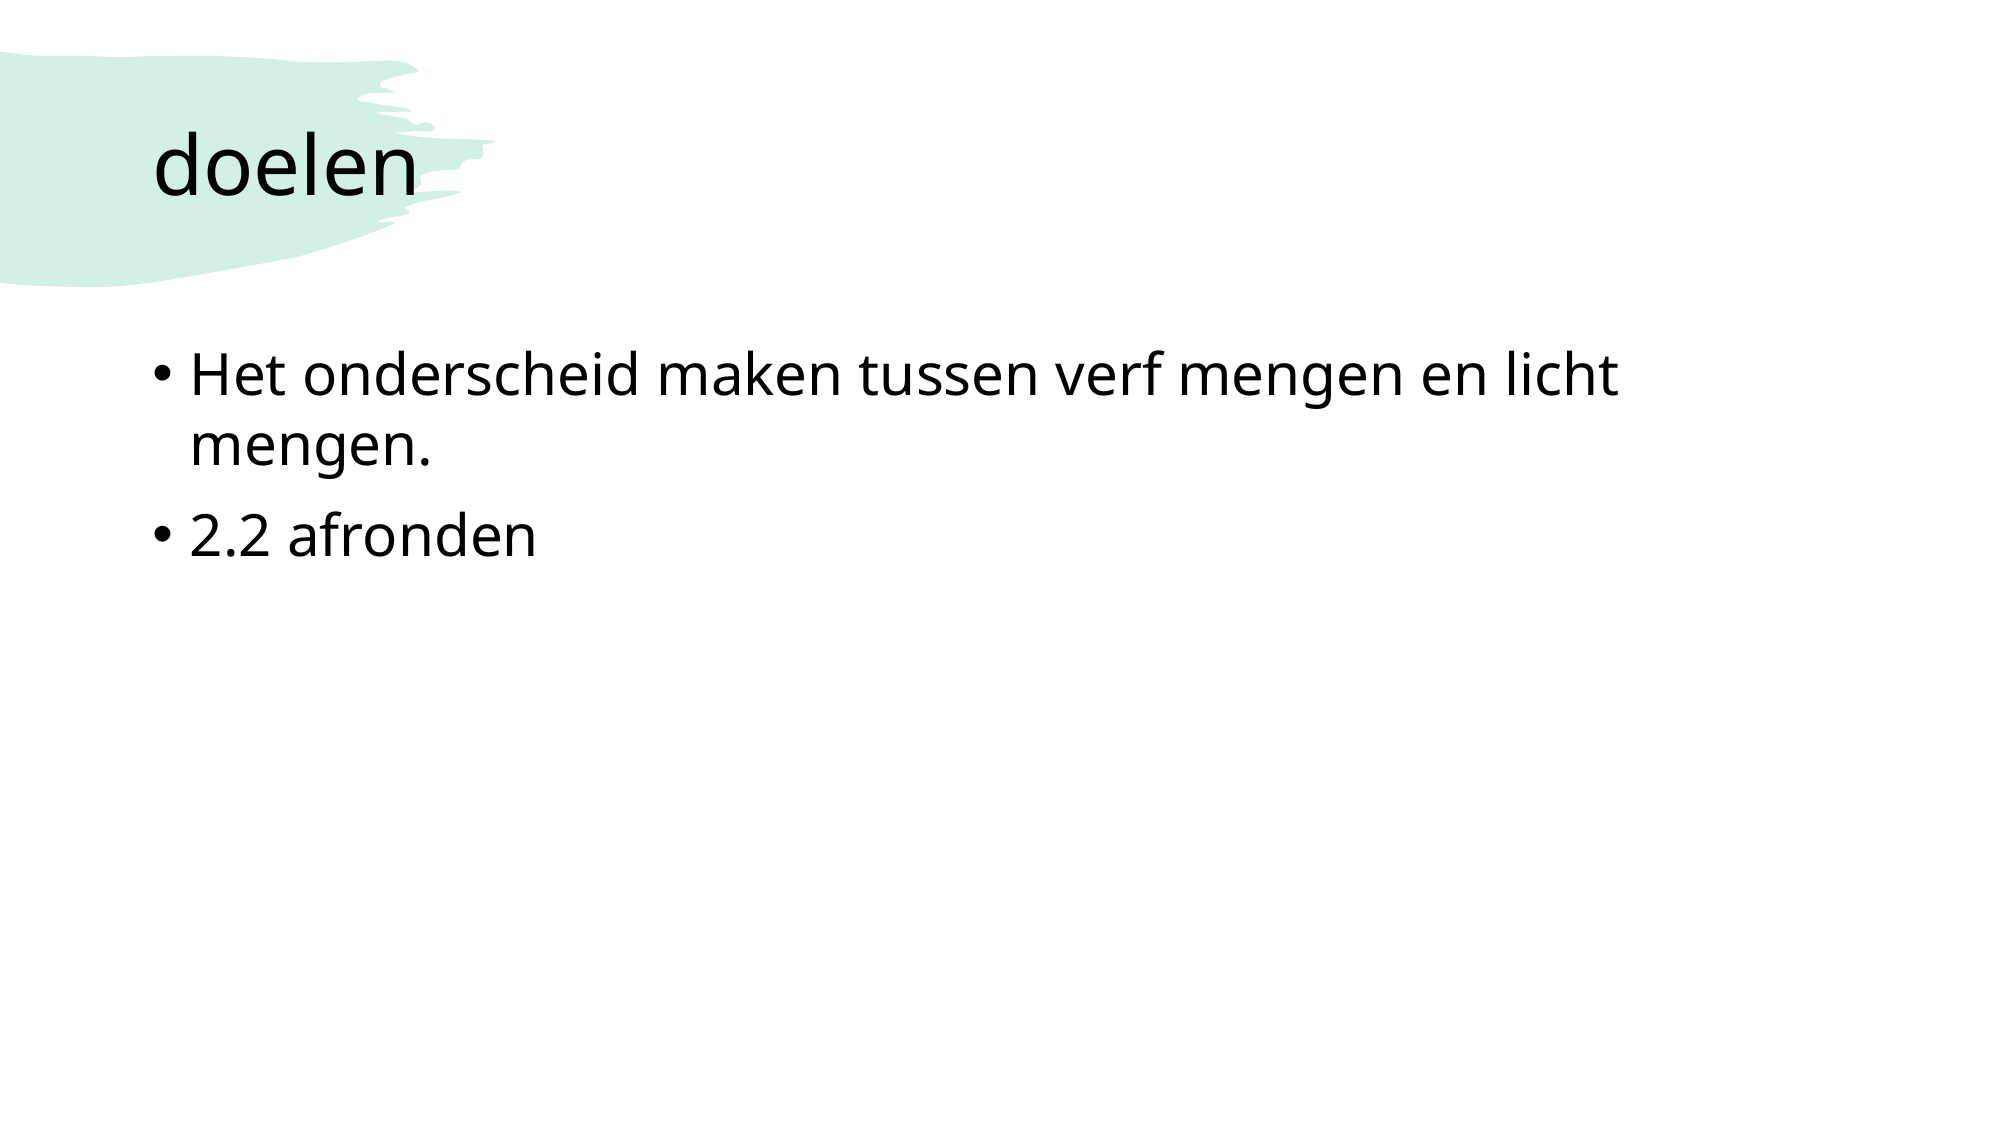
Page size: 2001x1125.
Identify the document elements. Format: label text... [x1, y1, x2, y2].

list Het onderscheid maken tussen verf mengen en licht mengen. 2.2 afronden [137, 329, 1863, 1013]
title doelen [137, 59, 1863, 278]
